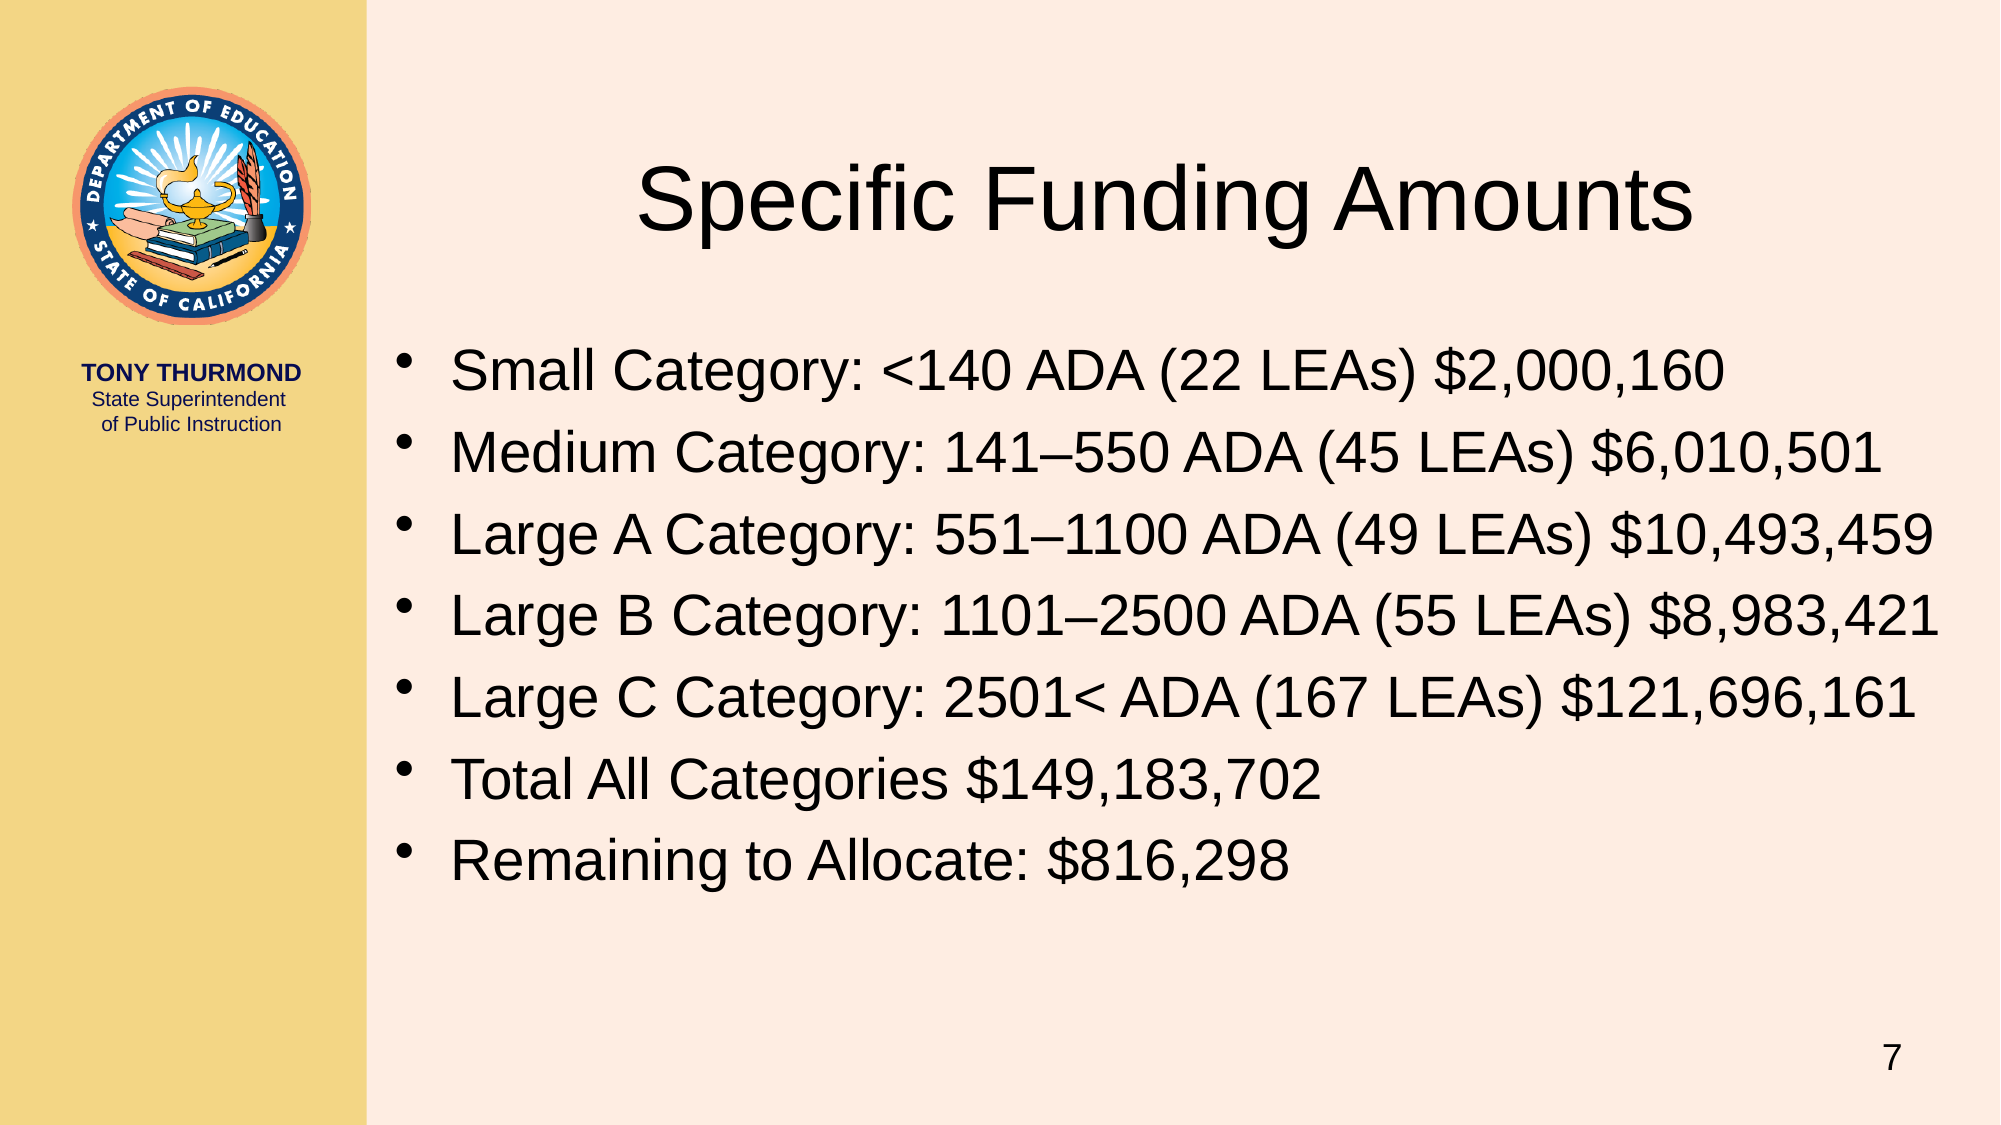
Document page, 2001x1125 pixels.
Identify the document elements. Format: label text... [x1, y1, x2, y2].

list Small Category: <140 ADA (22 LEAs) $2,000,160 Medium Category: 141–550 ADA (45 LEAs) $6,010,501 Large A Category: 551–1100 ADA (49 LEAs) $10,493,459 Large B Category: 1101–2500 ADA (55 LEAs) $8,983,421 Large C Category: 2501< ADA (167 LEAs) $121,696,161 Total All Categories $149,183,702 Remaining to Allocate: $816,298 [379, 324, 2000, 1000]
slide_number 7 [1551, 1025, 1918, 1100]
picture [72, 86, 311, 325]
title Specific Funding Amounts [416, 99, 1917, 288]
